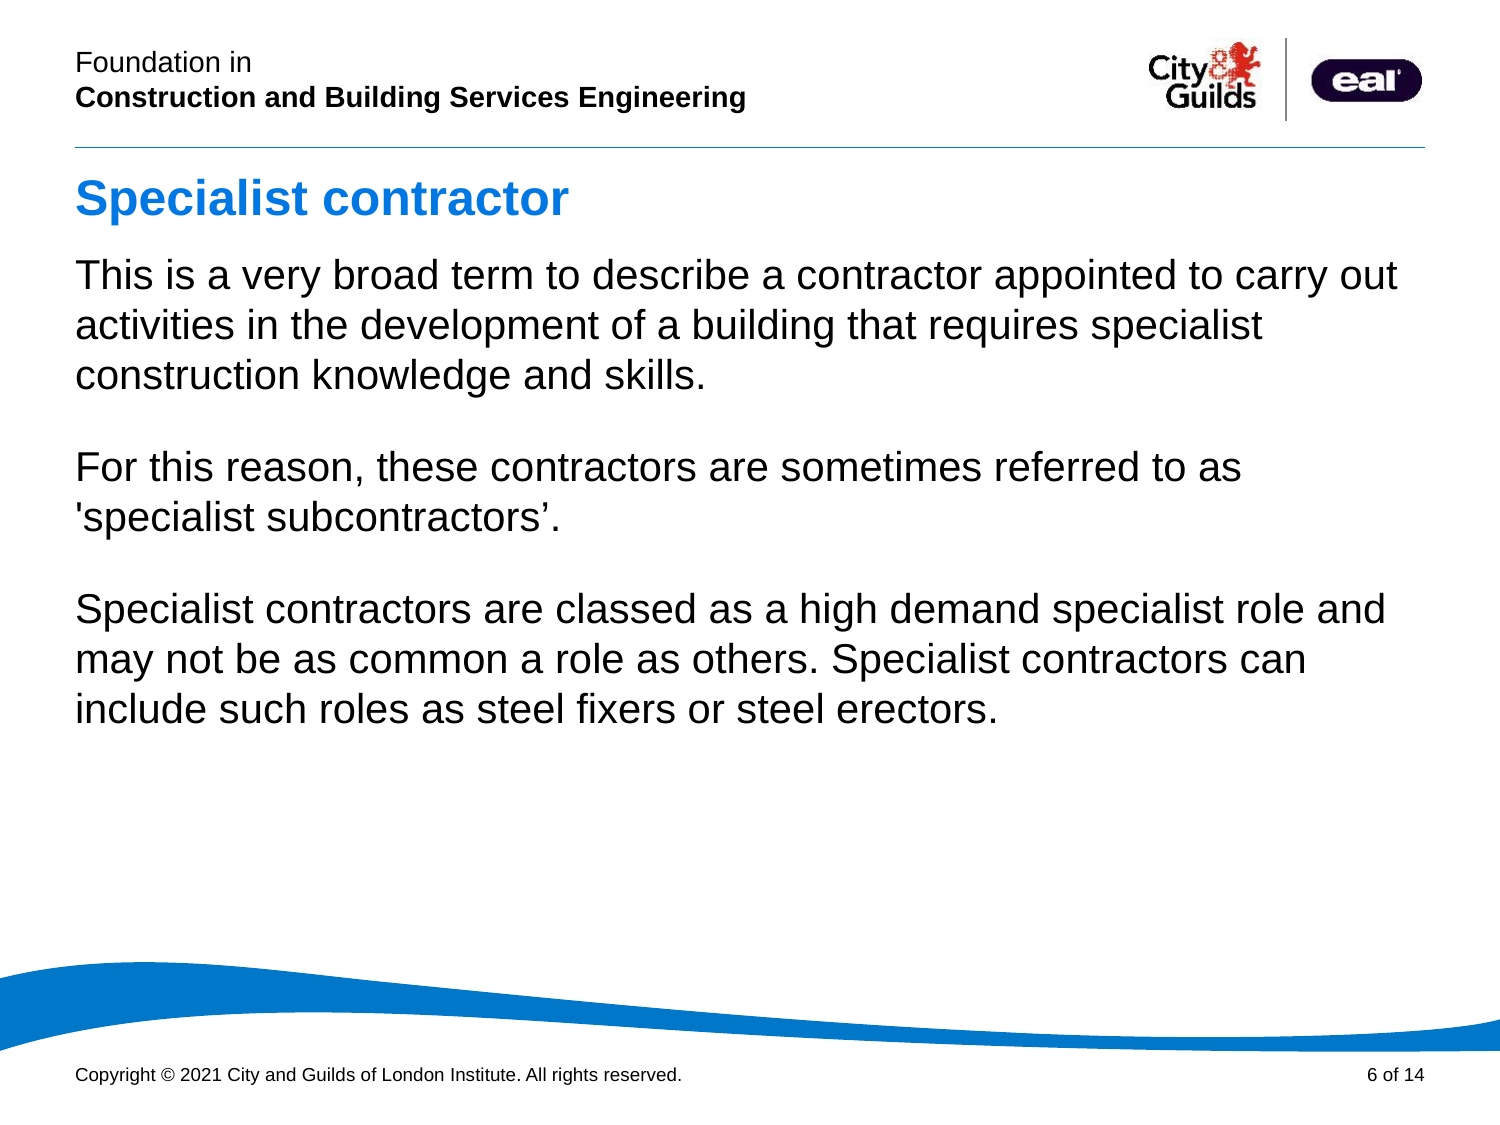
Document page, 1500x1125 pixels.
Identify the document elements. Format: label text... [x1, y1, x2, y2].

list This is a very broad term to describe a contractor appointed to carry out activities in the development of a building that requires specialist construction knowledge and skills. For this reason, these contractors are sometimes referred to as 'specialist subcontractors’. Specialist contractors are classed as a high demand specialist role and may not be as common a role as others. Specialist contractors can include such roles as steel fixers or steel erectors. [74, 247, 1426, 946]
title Specialist contractor [74, 165, 1426, 229]
picture [1149, 38, 1422, 121]
